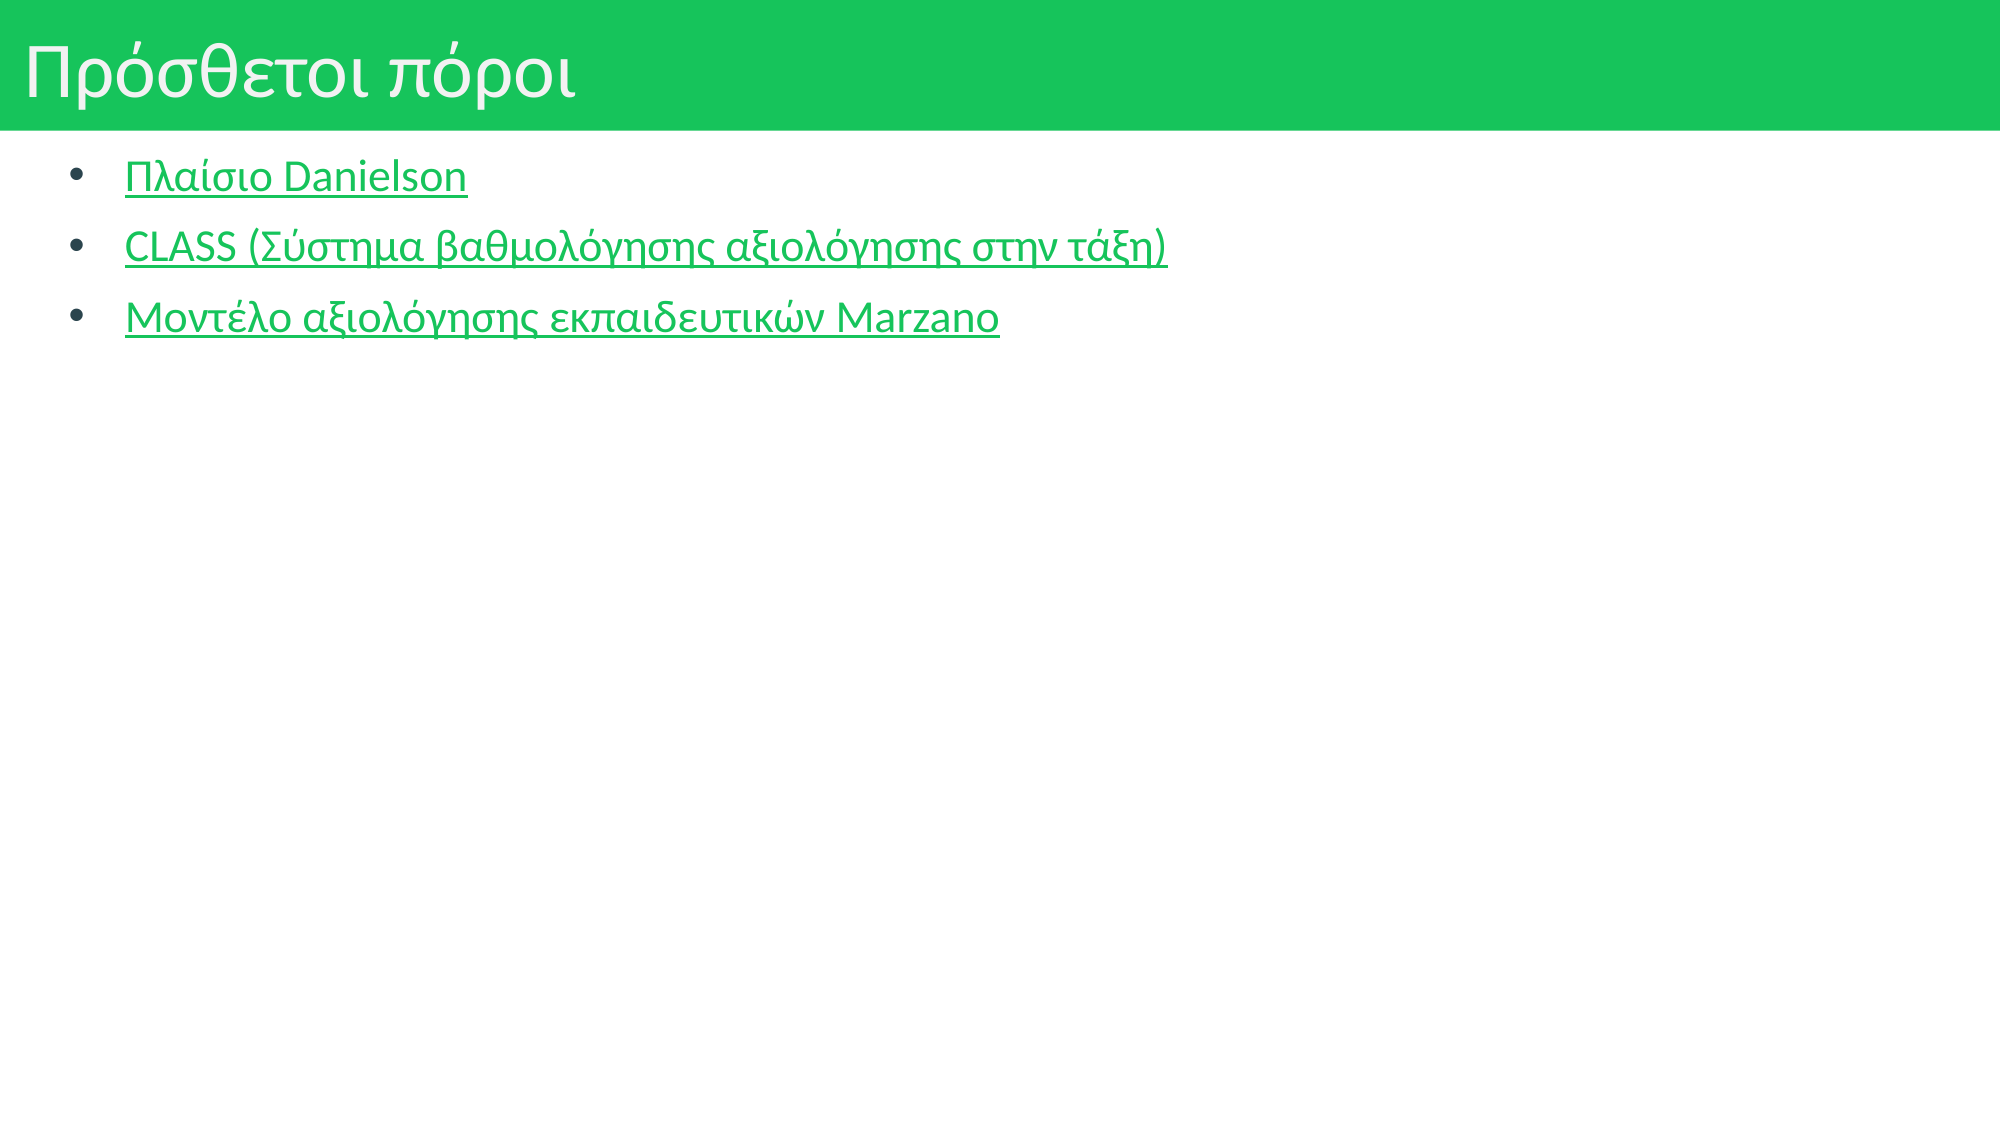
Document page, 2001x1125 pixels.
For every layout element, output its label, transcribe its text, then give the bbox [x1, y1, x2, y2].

list Πλαίσιο Danielson CLASS (Σύστημα βαθμολόγησης αξιολόγησης στην τάξη) Μοντέλο αξιολόγησης εκπαιδευτικών Marzano [16, 144, 1976, 1108]
title Πρόσθετοι πόροι [16, 13, 1976, 131]
